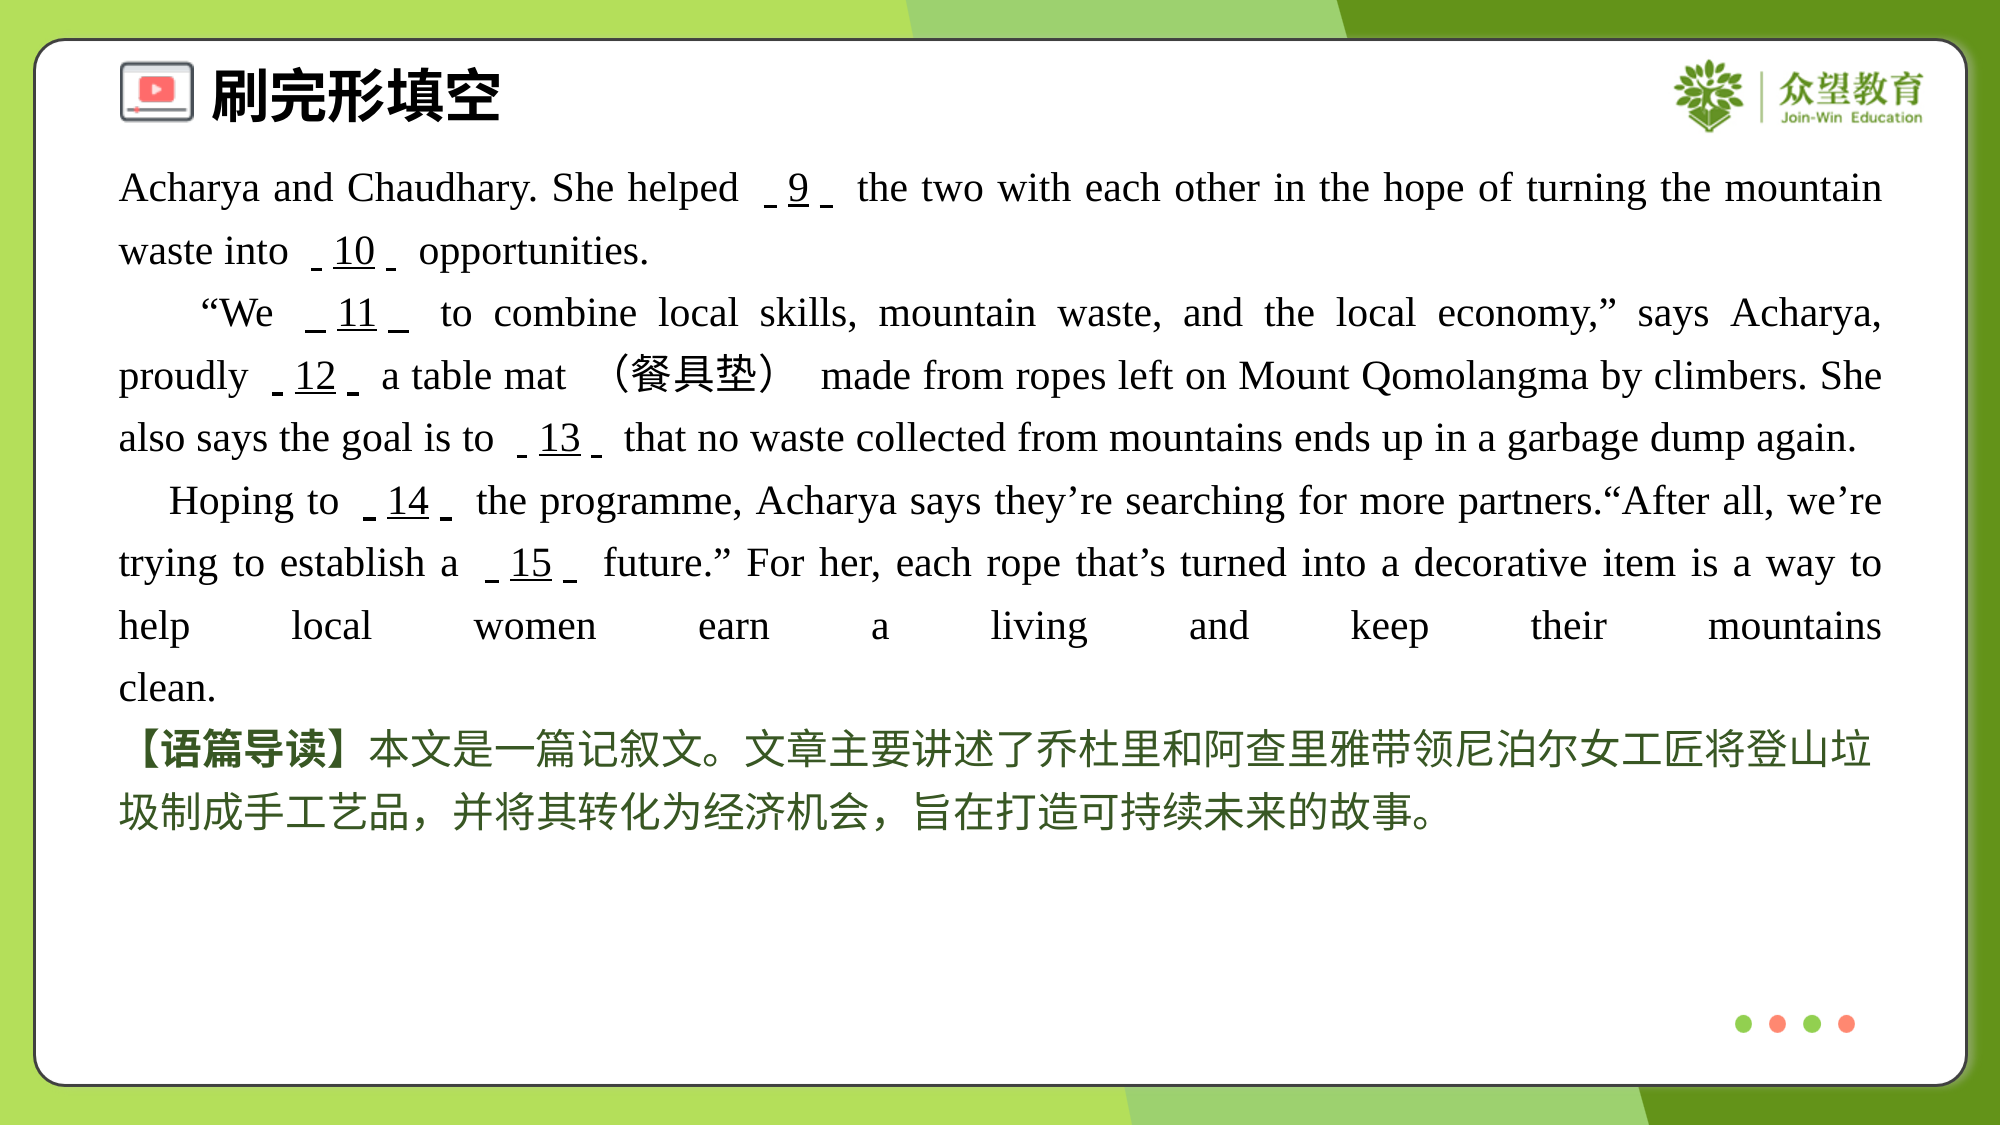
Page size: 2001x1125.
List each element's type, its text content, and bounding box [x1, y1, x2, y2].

text_box 【语篇导读】本文是一篇记叙文。文章主要讲述了乔杜里和阿查里雅带领尼泊尔女工匠将登山垃圾制成手工艺品，并将其转化为经济机会，旨在打造可持续未来的故事。 [118, 710, 1883, 831]
text_box Acharya and Chaudhary. She helped . .9. . the two with each other in the hope of turning the mountain waste into . .10. . opportunities. “We . .11. . to combine local skills, mountain waste, and the local economy,” says Acharya, proudly . .12. . a table mat （餐具垫） made from ropes left on Mount Qomolangma by climbers. She also says the goal is to . .13. . that no waste collected from mountains ends up in a garbage dump again. Hoping to . .14. . the programme, Acharya says they’re searching for more partners.“After all, we’re trying to establish a . .15. . future.” For her, each rope that’s turned into a decorative item is a way to help local women earn a living and keep their mountains clean.#6 [118, 147, 1883, 704]
picture [0, 0, 2000, 1125]
